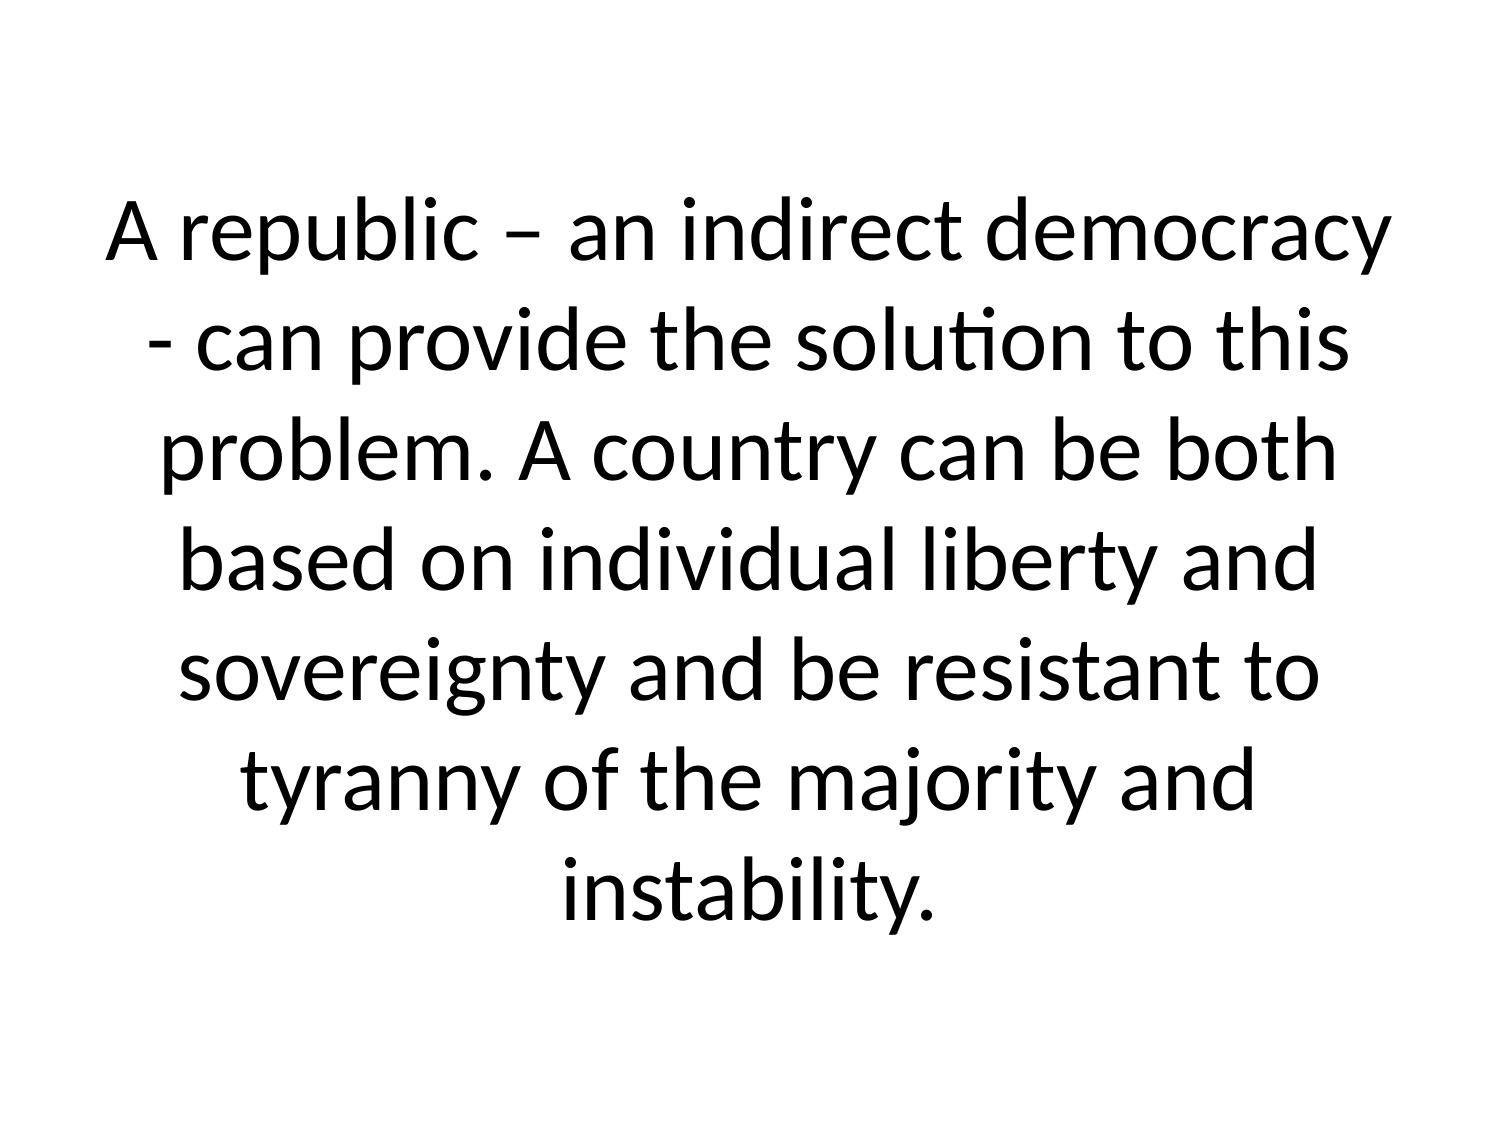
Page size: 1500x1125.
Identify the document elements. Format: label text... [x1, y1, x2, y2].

title A republic – an indirect democracy - can provide the solution to this problem. A country can be both based on individual liberty and sovereignty and be resistant to tyranny of the majority and instability. [74, 44, 1426, 1063]
